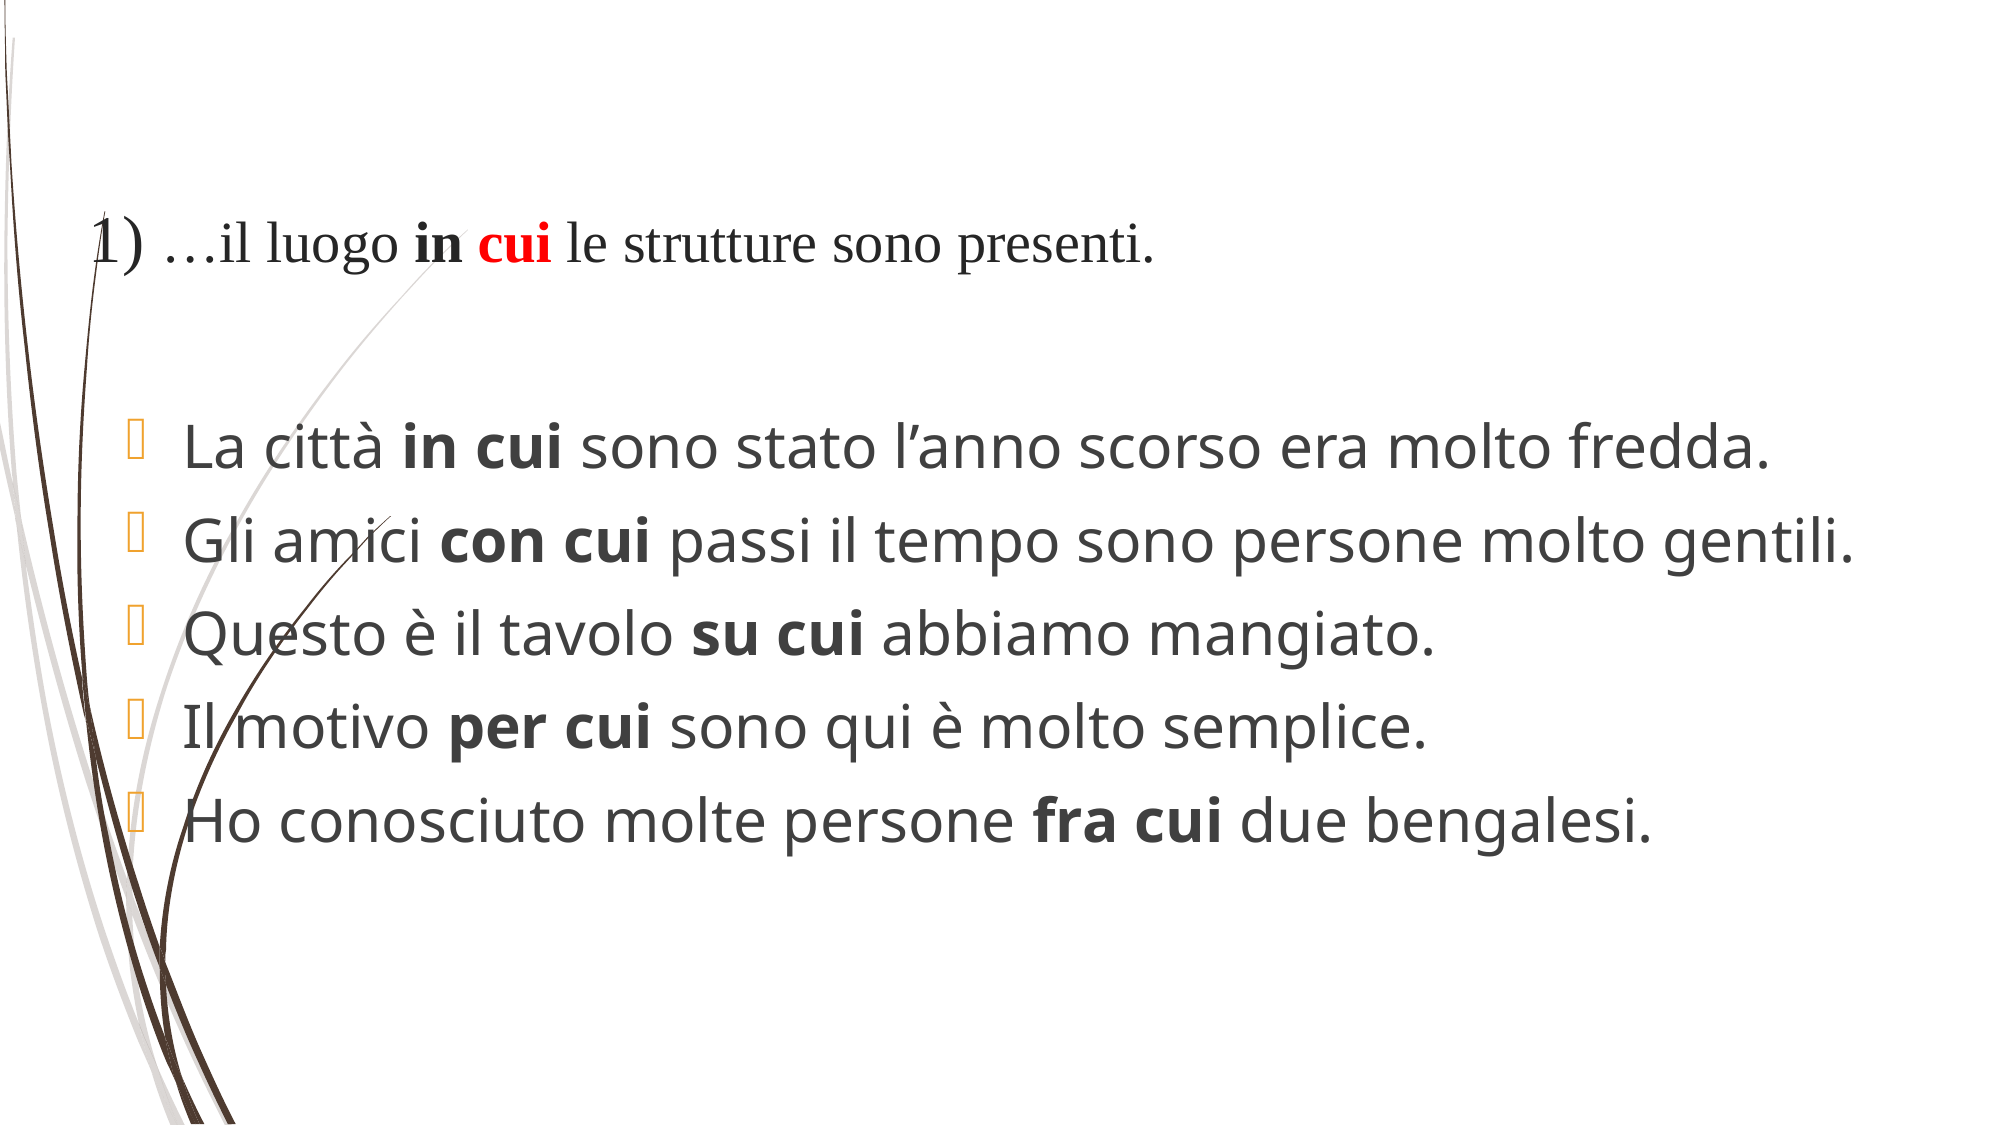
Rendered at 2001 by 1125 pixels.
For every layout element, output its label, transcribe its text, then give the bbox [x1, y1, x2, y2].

list La città in cui sono stato l’anno scorso era molto fredda. Gli amici con cui passi il tempo sono persone molto gentili. Questo è il tavolo su cui abbiamo mangiato. Il motivo per cui sono qui è molto semplice. Ho conosciuto molte persone fra cui due bengalesi. [110, 400, 1888, 1011]
title 1) …il luogo in cui le strutture sono presenti. [73, 188, 2000, 401]
